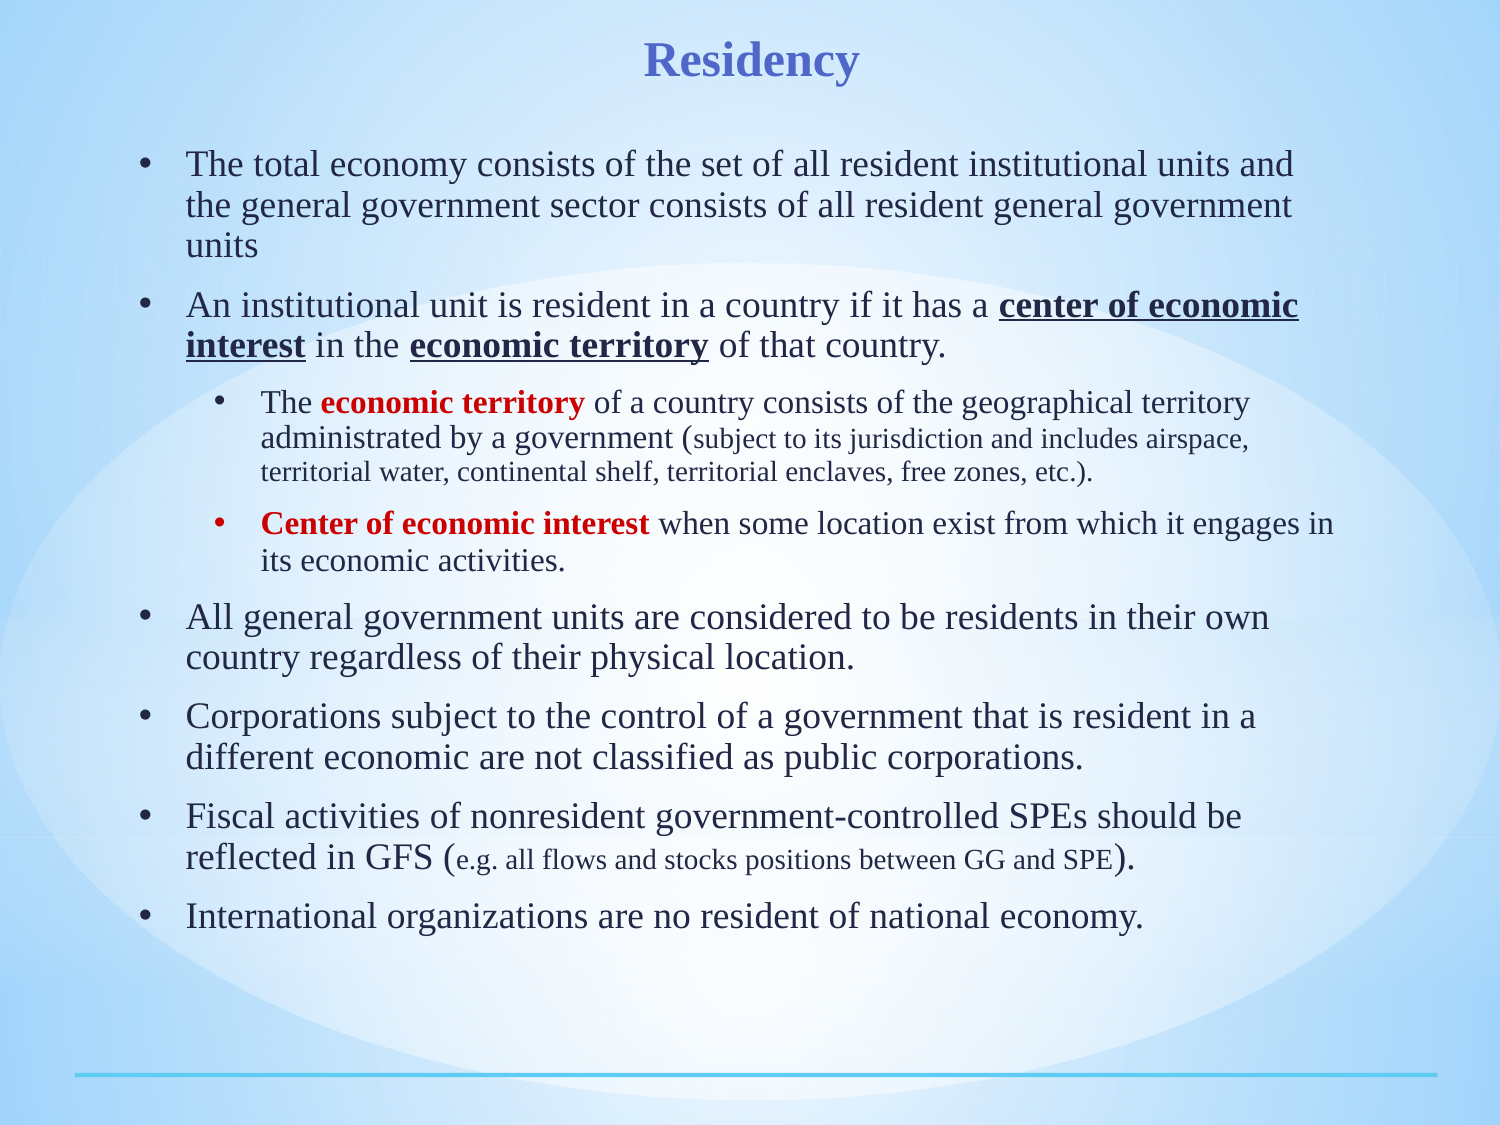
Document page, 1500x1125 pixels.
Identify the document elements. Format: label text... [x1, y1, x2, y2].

text_box Residency [73, 19, 1424, 114]
text_box The total economy consists of the set of all resident institutional units and the general government sector consists of all resident general government units An institutional unit is resident in a country if it has a center of economic interest in the economic territory of that country. The economic territory of a country consists of the geographical territory administrated by a government (subject to its jurisdiction and includes airspace, territorial water, continental shelf, territorial enclaves, free zones, etc.). Center of economic interest when some location exist from which it engages in its economic activities. All general government units are considered to be residents in their own country regardless of their physical location. Corporations subject to the control of a government that is resident in a different economic are not classified as public corporations. Fiscal activities of nonresident government-controlled SPEs should be reflected in GFS (e.g. all flows and stocks positions between GG and SPE). International organizations are no resident of national economy. [123, 137, 1365, 1097]
